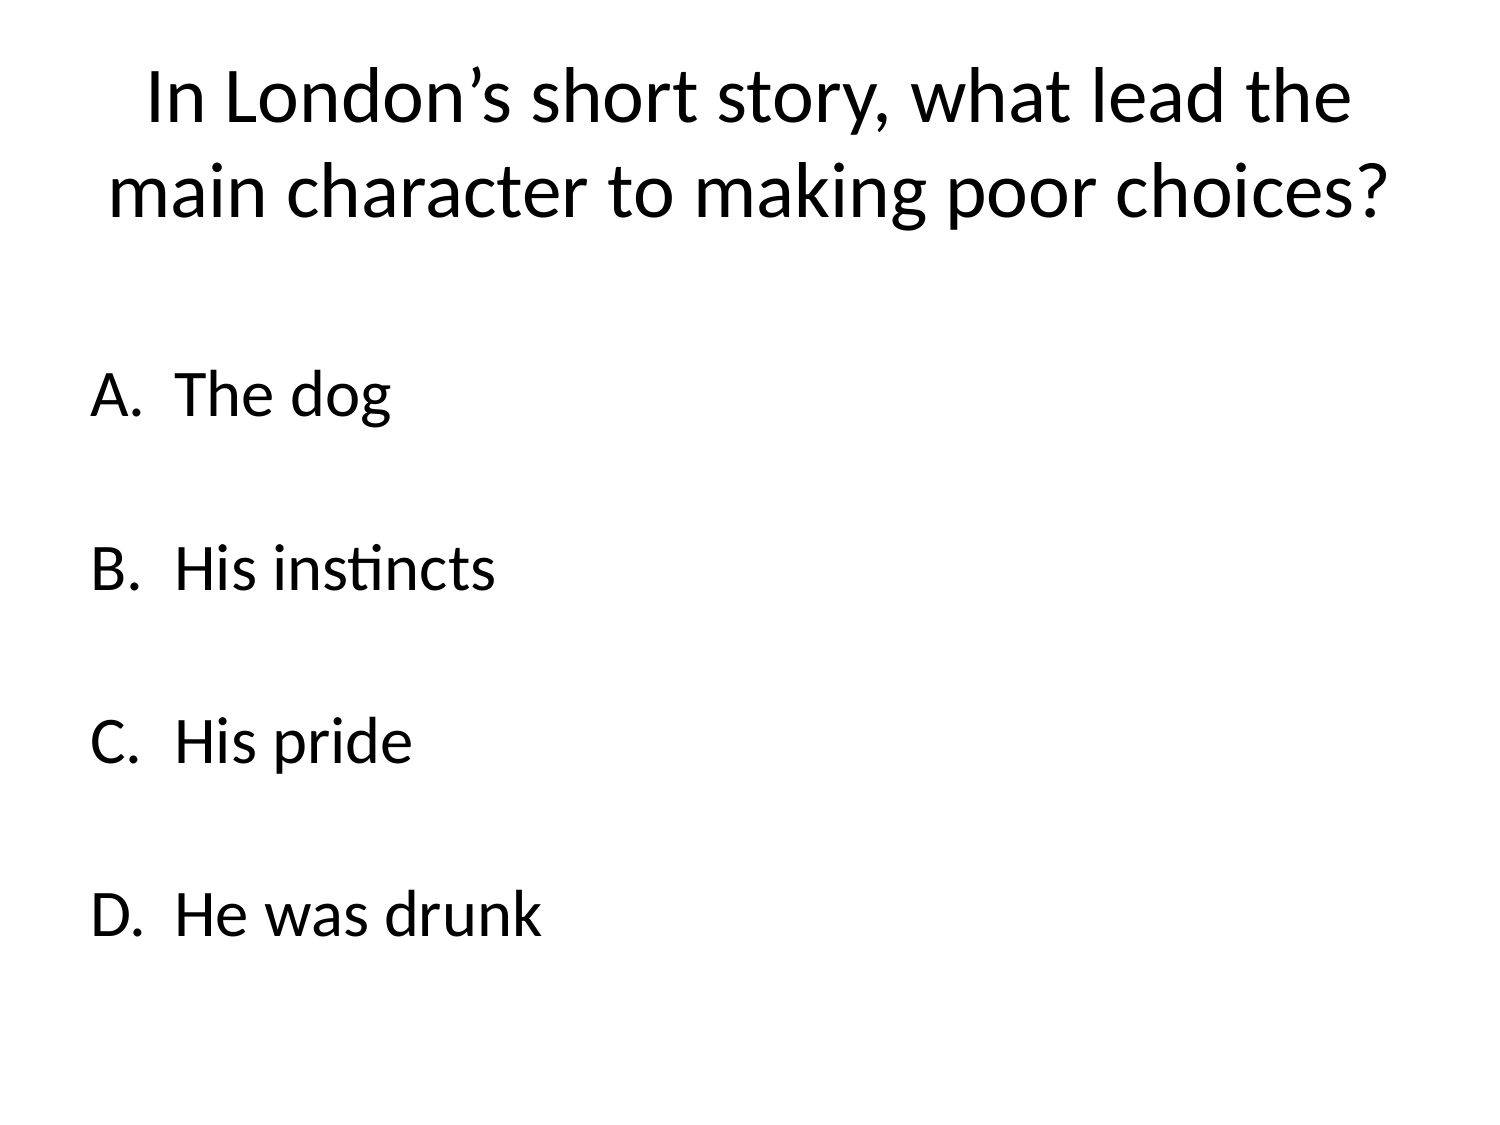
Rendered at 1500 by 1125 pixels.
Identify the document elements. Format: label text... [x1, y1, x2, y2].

title In London’s short story, what lead the main character to making poor choices? [75, 45, 1425, 233]
list The dog His instincts His pride He was drunk [75, 262, 1425, 1005]
